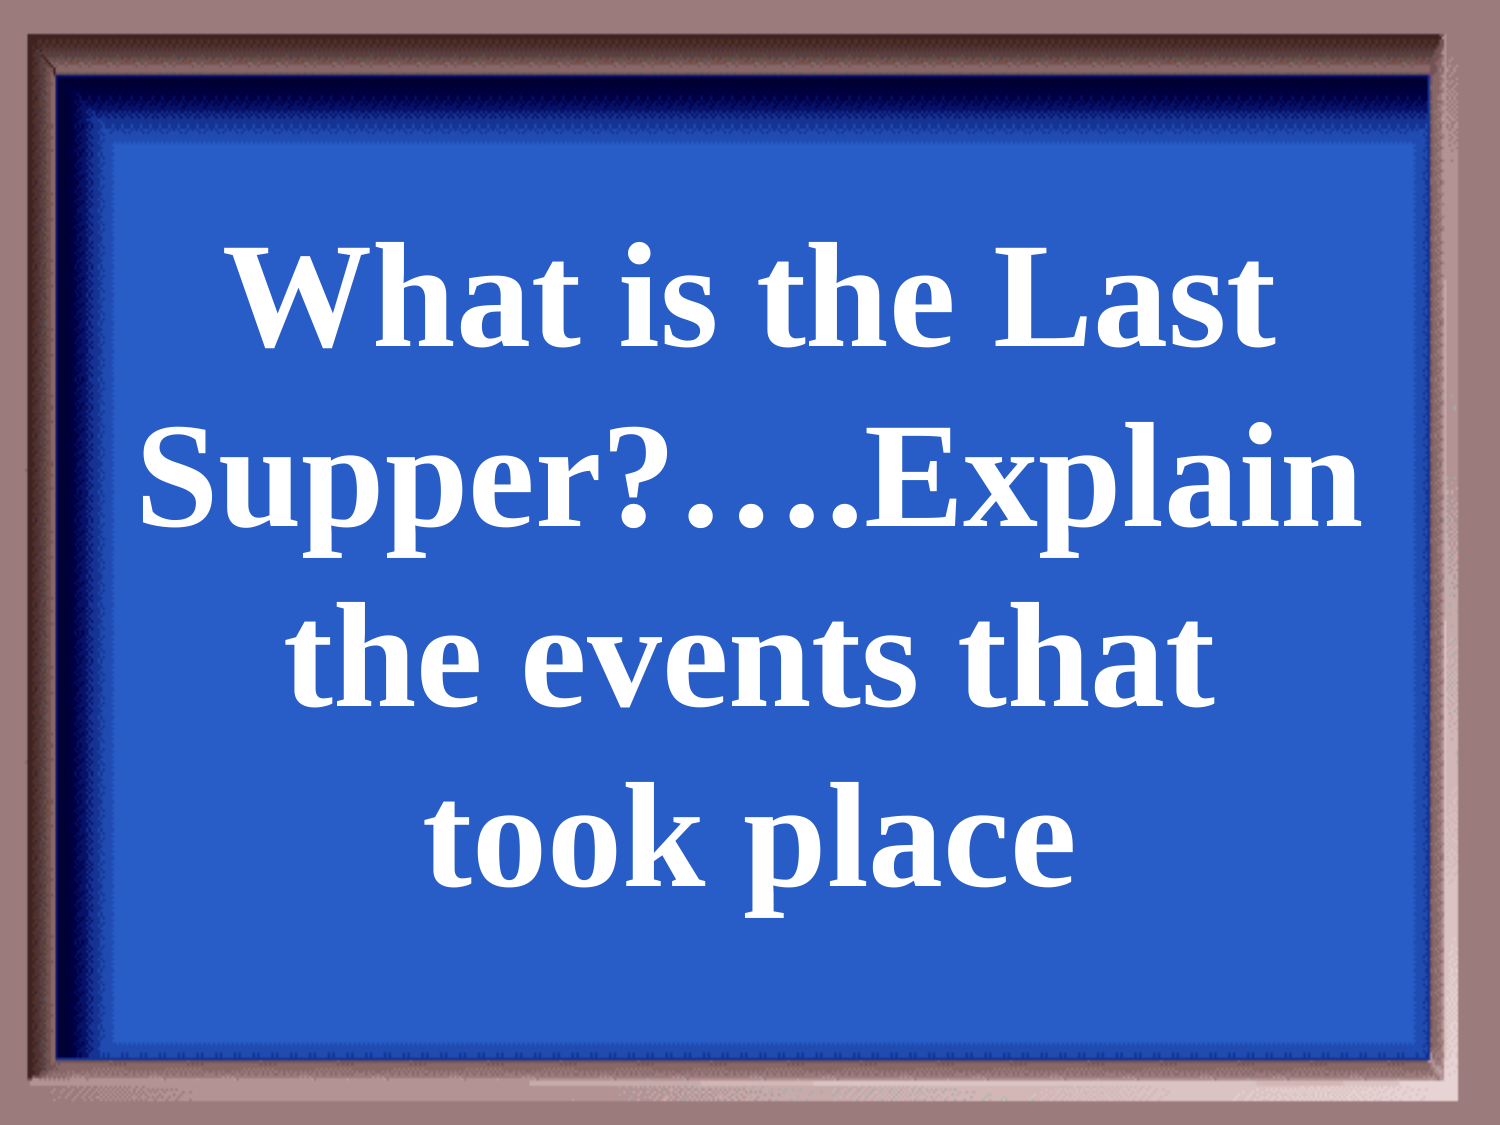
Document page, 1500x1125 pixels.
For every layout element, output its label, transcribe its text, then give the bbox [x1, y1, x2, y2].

picture [0, 0, 1500, 1125]
title What is the Last Supper?….Explain the events that took place [112, 462, 1388, 650]
